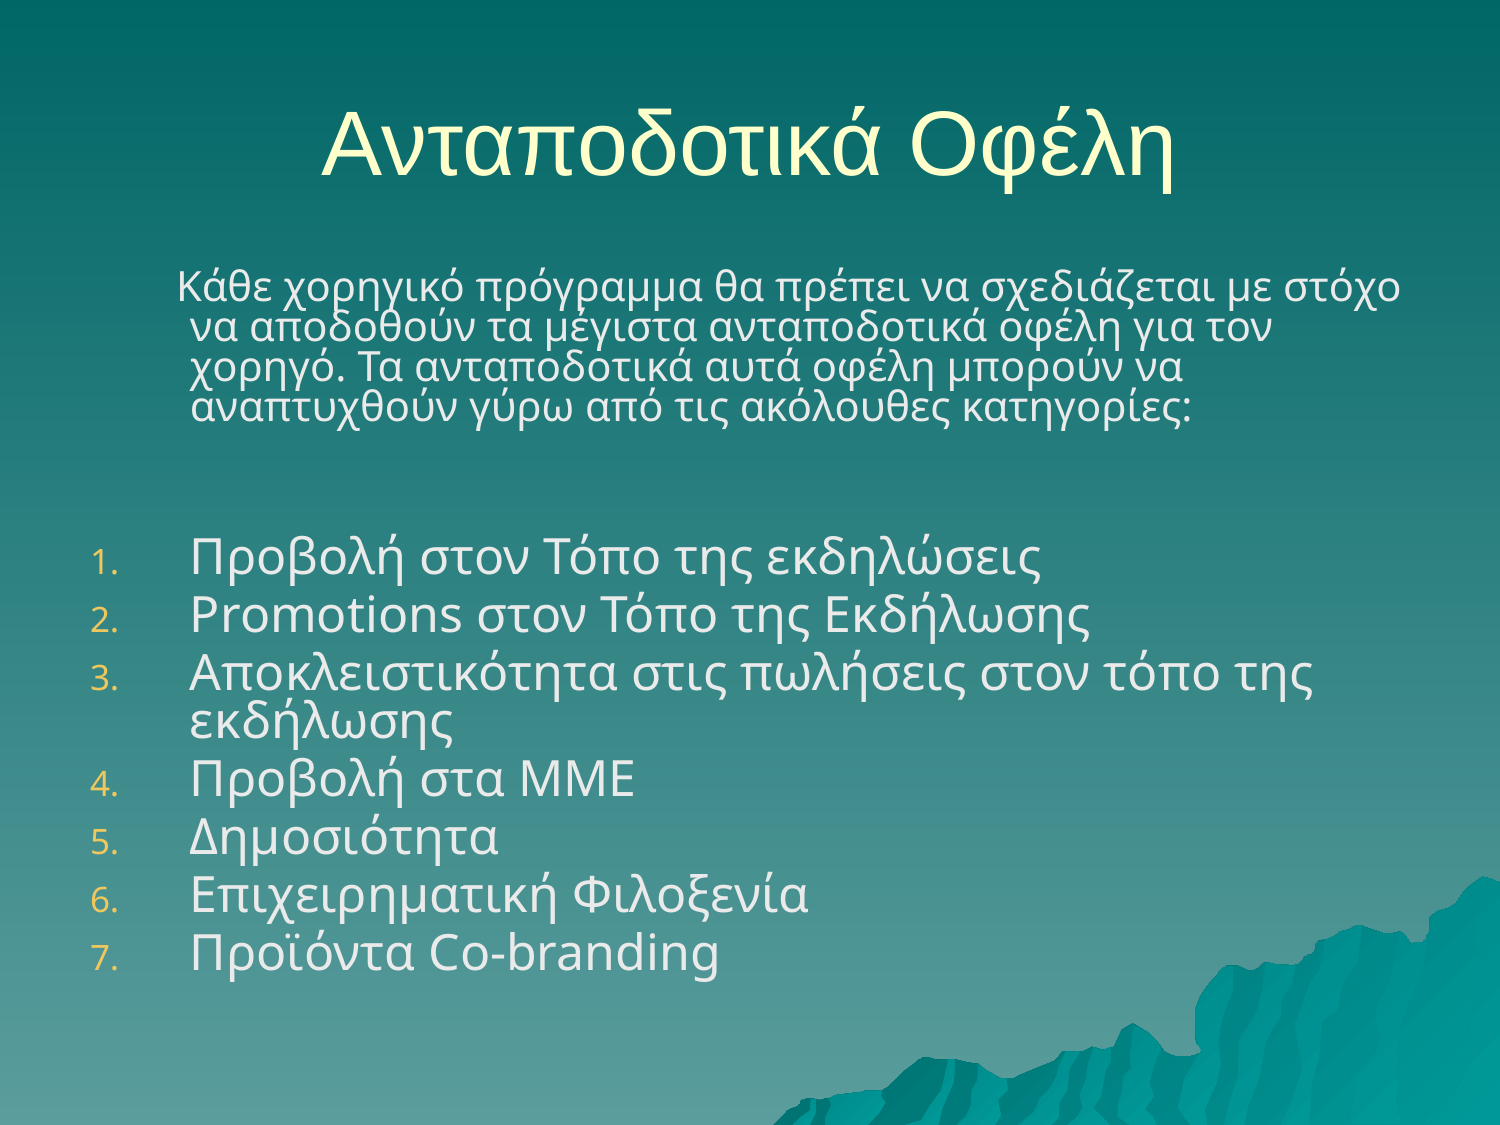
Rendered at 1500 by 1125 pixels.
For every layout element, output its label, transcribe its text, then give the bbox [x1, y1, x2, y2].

list Κάθε χορηγικό πρόγραμμα θα πρέπει να σχεδιάζεται με στόχο να αποδοθούν τα μέγιστα ανταποδοτικά οφέλη για τον χορηγό. Τα ανταποδοτικά αυτά οφέλη μπορούν να αναπτυχθούν γύρω από τις ακόλουθες κατηγορίες: Προβολή στον Τόπο της εκδηλώσεις Promotions στον Τόπο της Εκδήλωσης Αποκλειστικότητα στις πωλήσεις στον τόπο της εκδήλωσης Προβολή στα ΜΜΕ Δημοσιότητα Επιχειρηματική Φιλοξενία Προϊόντα Co-branding [74, 262, 1426, 1006]
title Ανταποδοτικά Οφέλη [74, 45, 1426, 233]
